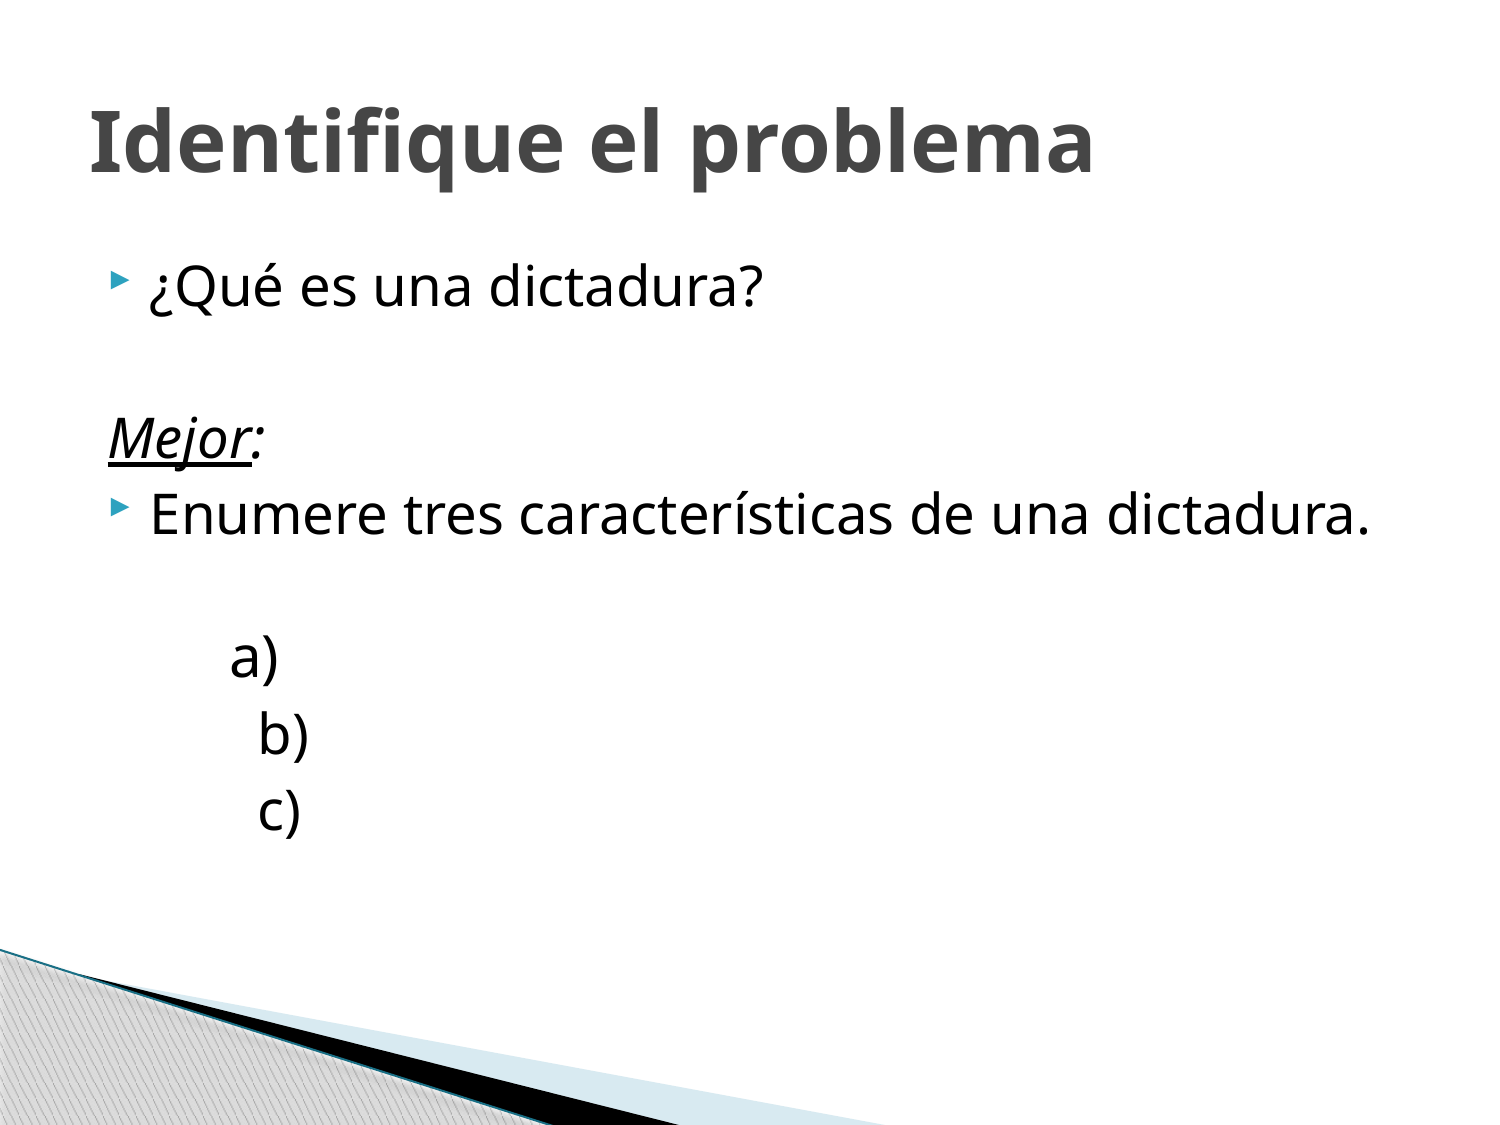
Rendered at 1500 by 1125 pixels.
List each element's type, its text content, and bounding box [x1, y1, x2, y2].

title Identifique el problema [75, 45, 1425, 233]
list ¿Qué es una dictadura? Mejor: Enumere tres características de una dictadura. a) b) c) [75, 243, 1425, 986]
